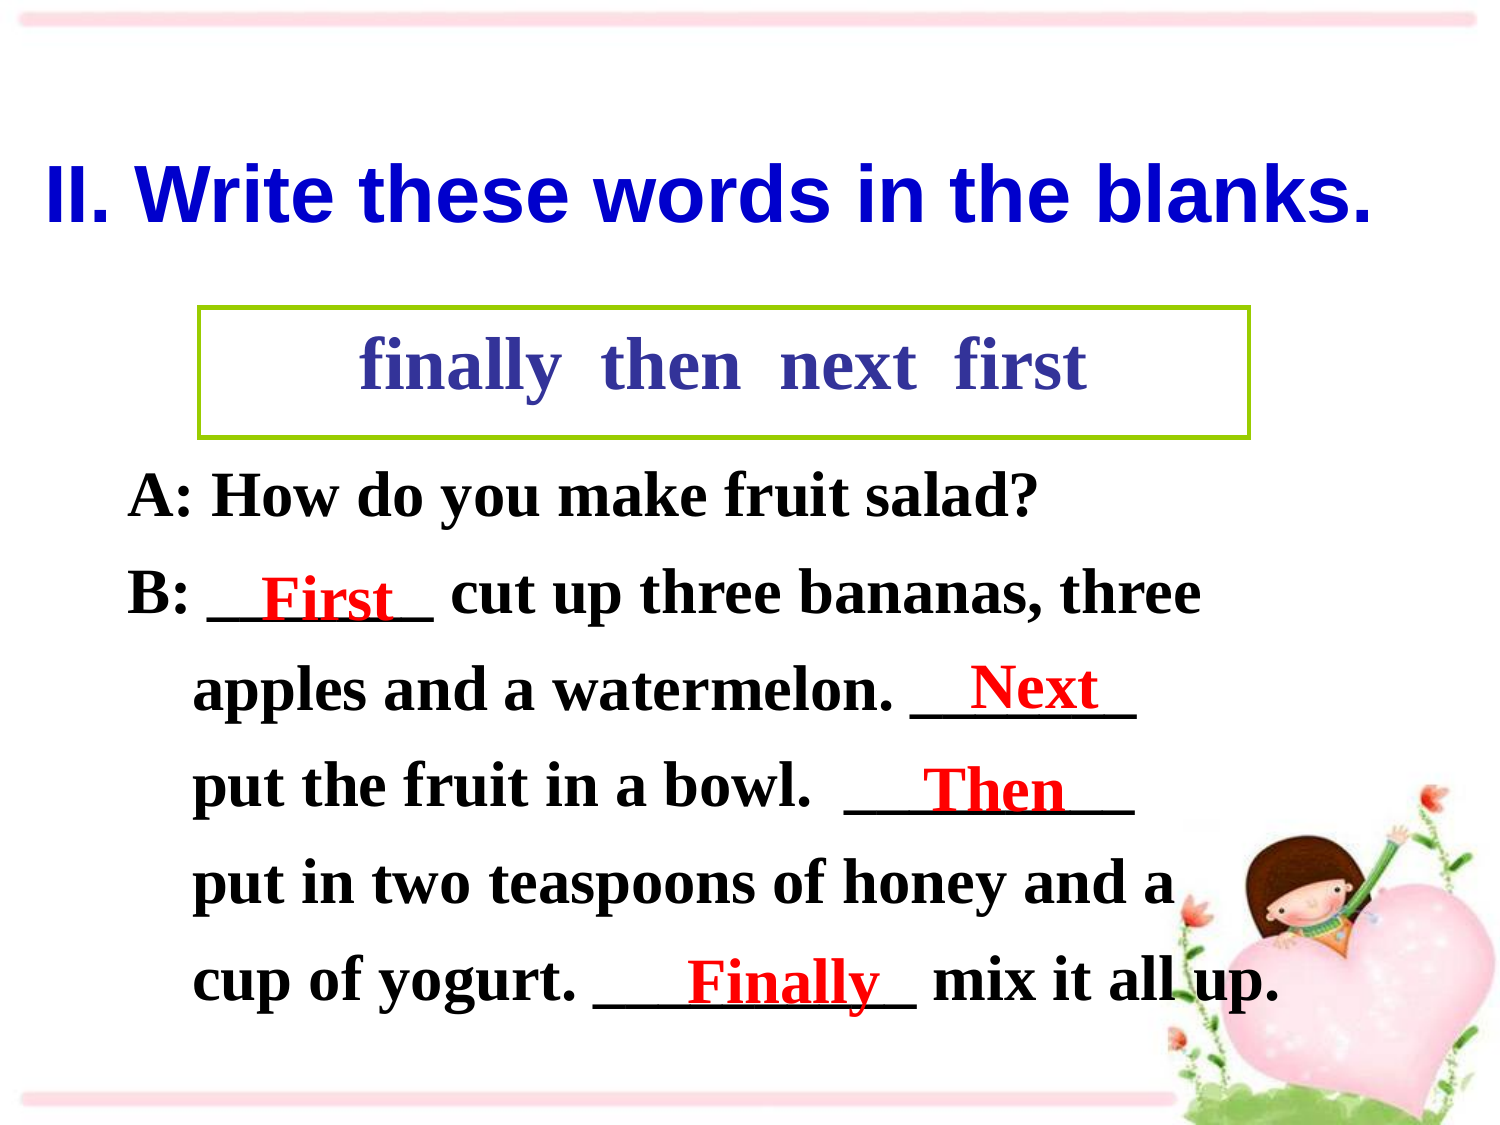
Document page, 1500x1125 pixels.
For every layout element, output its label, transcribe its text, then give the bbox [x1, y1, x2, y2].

text_box A: How do you make fruit salad? B: _______ cut up three bananas, three apples and a watermelon. _______ put the fruit in a bowl. _________ put in two teaspoons of honey and a cup of yogurt. __________ mix it all up. [112, 444, 1448, 1036]
text_box Next [955, 636, 1115, 729]
text_box II. Write these words in the blanks. [24, 131, 1500, 225]
text_box First [246, 547, 410, 641]
subtitle finally then next first [198, 307, 1249, 438]
text_box Then [908, 739, 1082, 832]
text_box Finally [672, 931, 897, 1025]
picture [0, 0, 1500, 1125]
